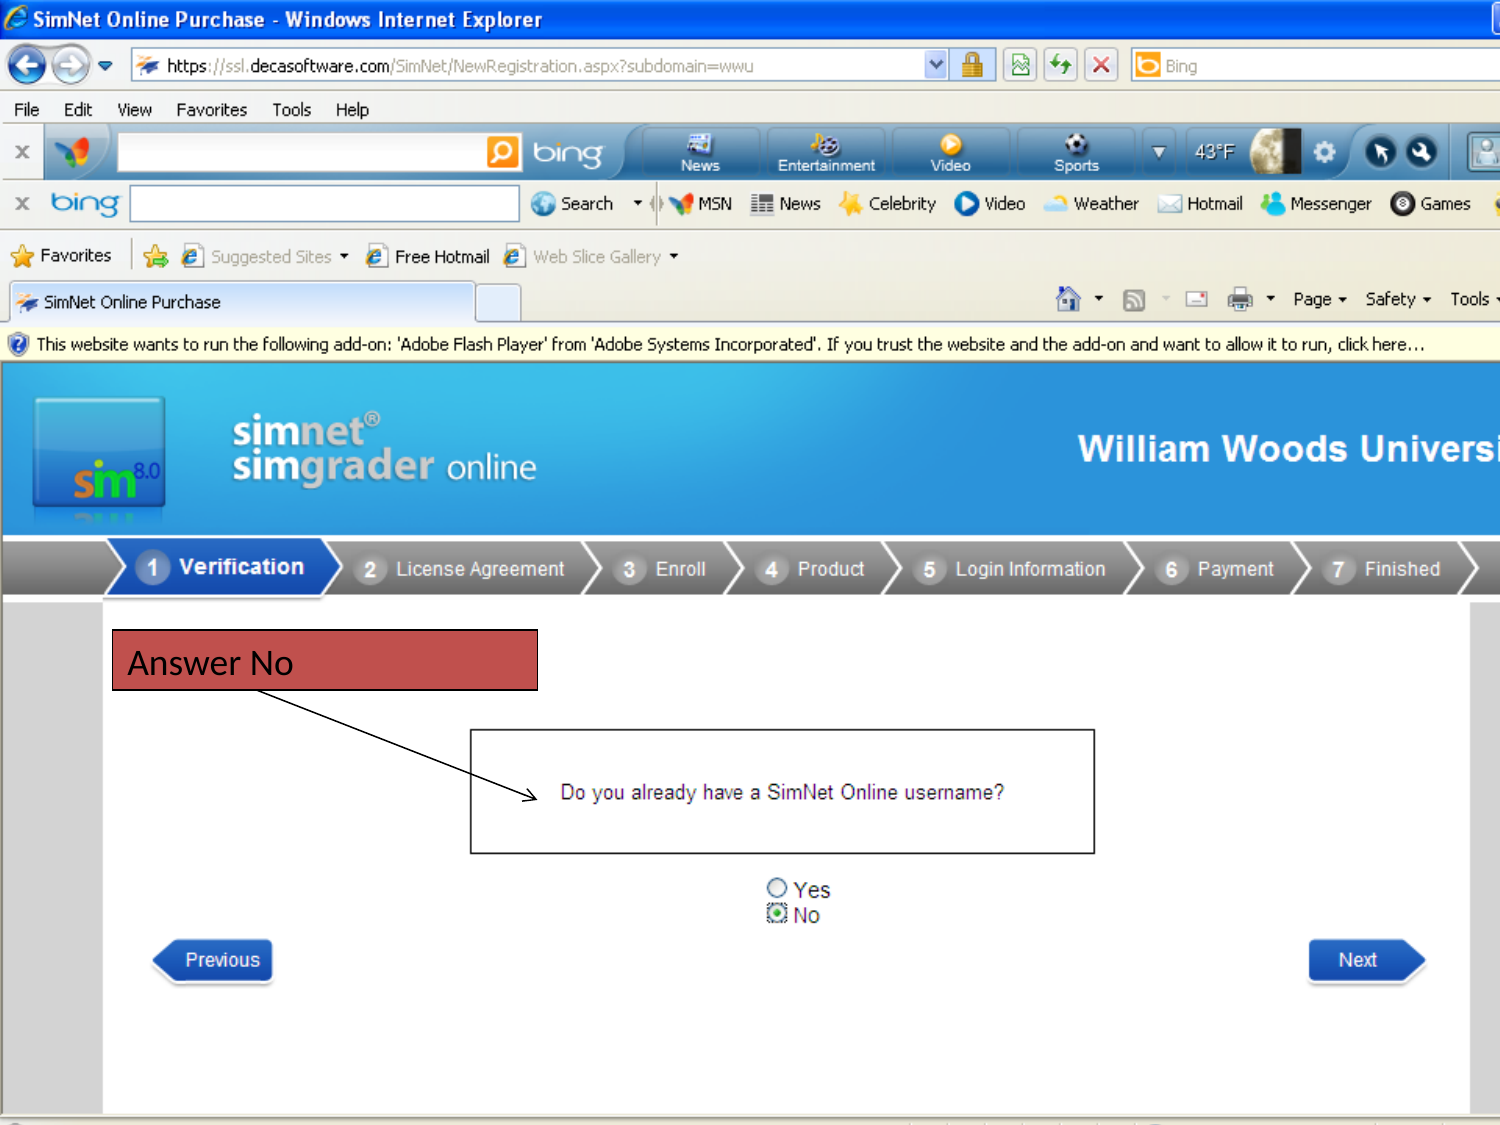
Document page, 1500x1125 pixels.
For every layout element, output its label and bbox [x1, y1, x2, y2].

text_box [249, 687, 538, 801]
picture [0, 0, 1500, 1125]
